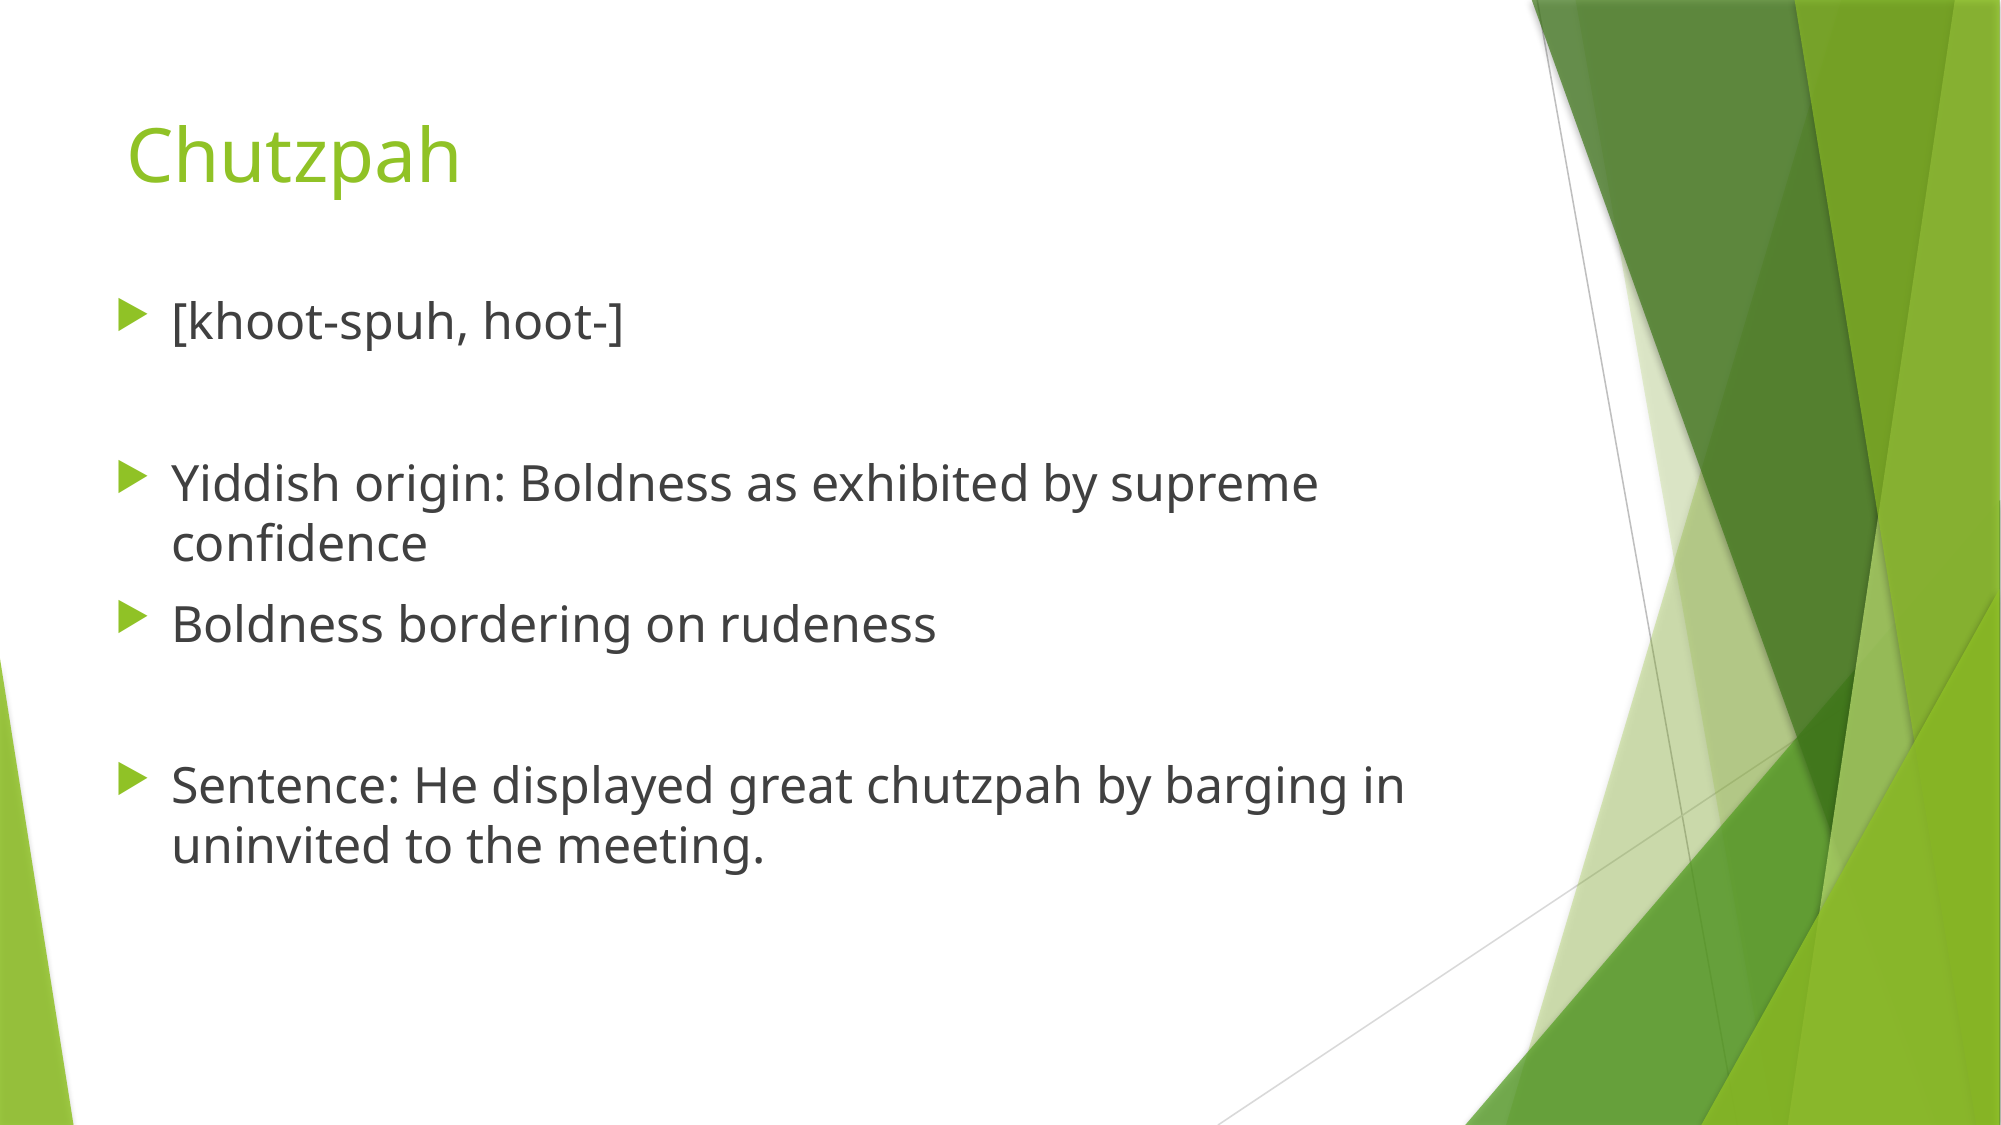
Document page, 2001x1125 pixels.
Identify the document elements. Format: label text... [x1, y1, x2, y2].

list [khoot-spuh, hoot-] Yiddish origin: Boldness as exhibited by supreme confidence Boldness bordering on rudeness Sentence: He displayed great chutzpah by barging in uninvited to the meeting. [99, 282, 1510, 919]
title Chutzpah [111, 99, 1522, 317]
